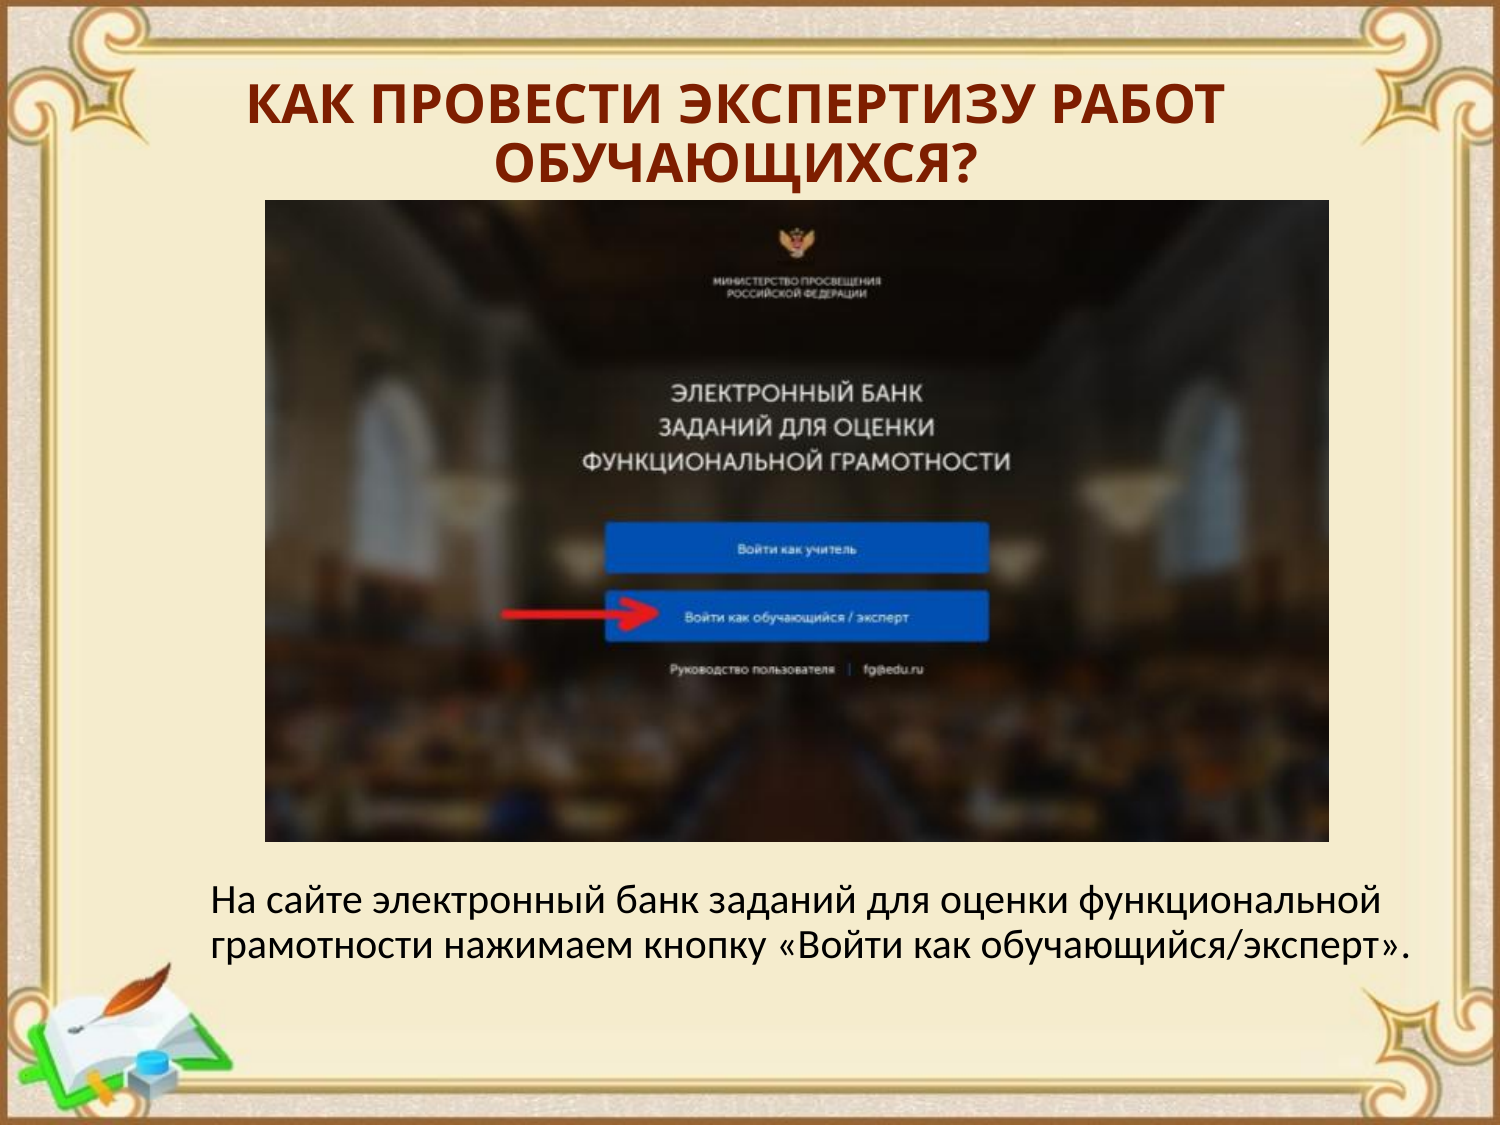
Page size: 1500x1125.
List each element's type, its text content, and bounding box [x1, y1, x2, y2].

title КАК ПРОВЕСТИ ЭКСПЕРТИЗУ РАБОТ ОБУЧАЮЩИХСЯ? [103, 34, 1369, 202]
list На сайте электронный банк заданий для оценки функциональной грамотности нажимаем кнопку «Войти как обучающийся/эксперт». [195, 869, 1449, 1042]
picture [0, 0, 1500, 1125]
